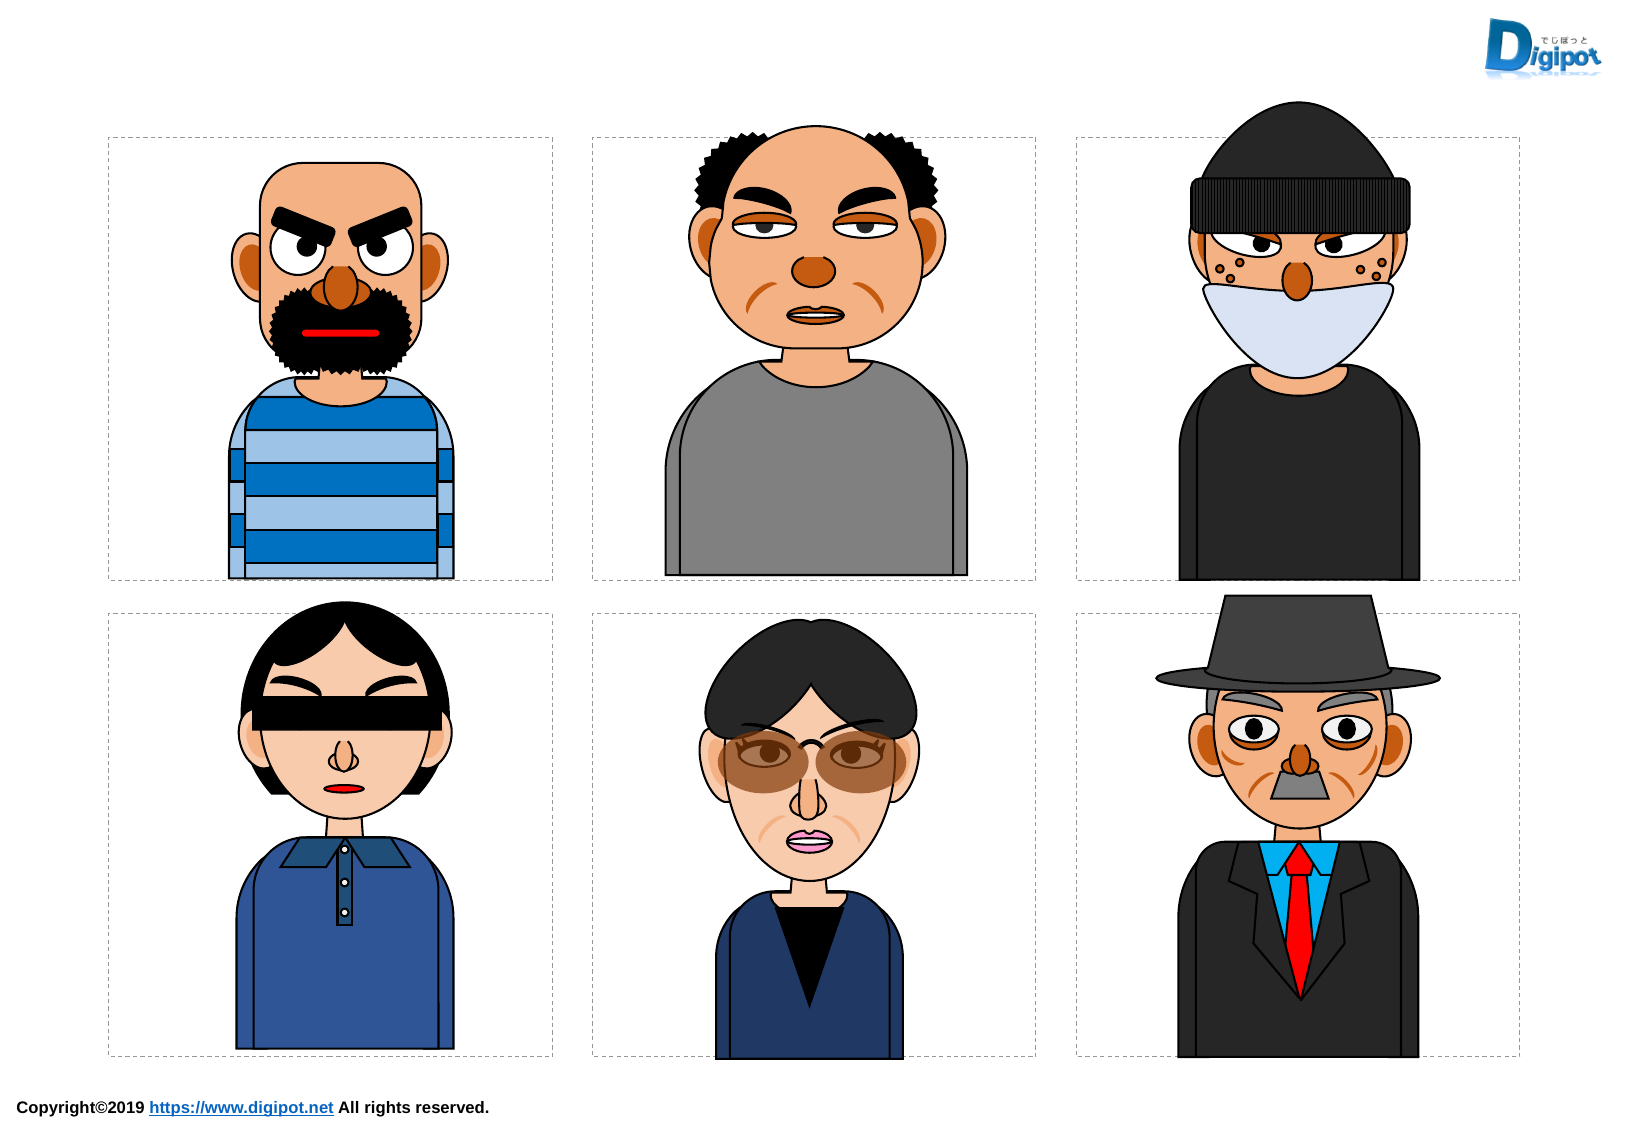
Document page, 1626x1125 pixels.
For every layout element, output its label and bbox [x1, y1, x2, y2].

text_box [228, 162, 454, 579]
text_box [1179, 102, 1420, 580]
text_box [1156, 595, 1440, 1057]
text_box [665, 126, 968, 576]
picture [1485, 18, 1602, 82]
text_box [236, 602, 454, 1049]
text_box [701, 619, 917, 1059]
